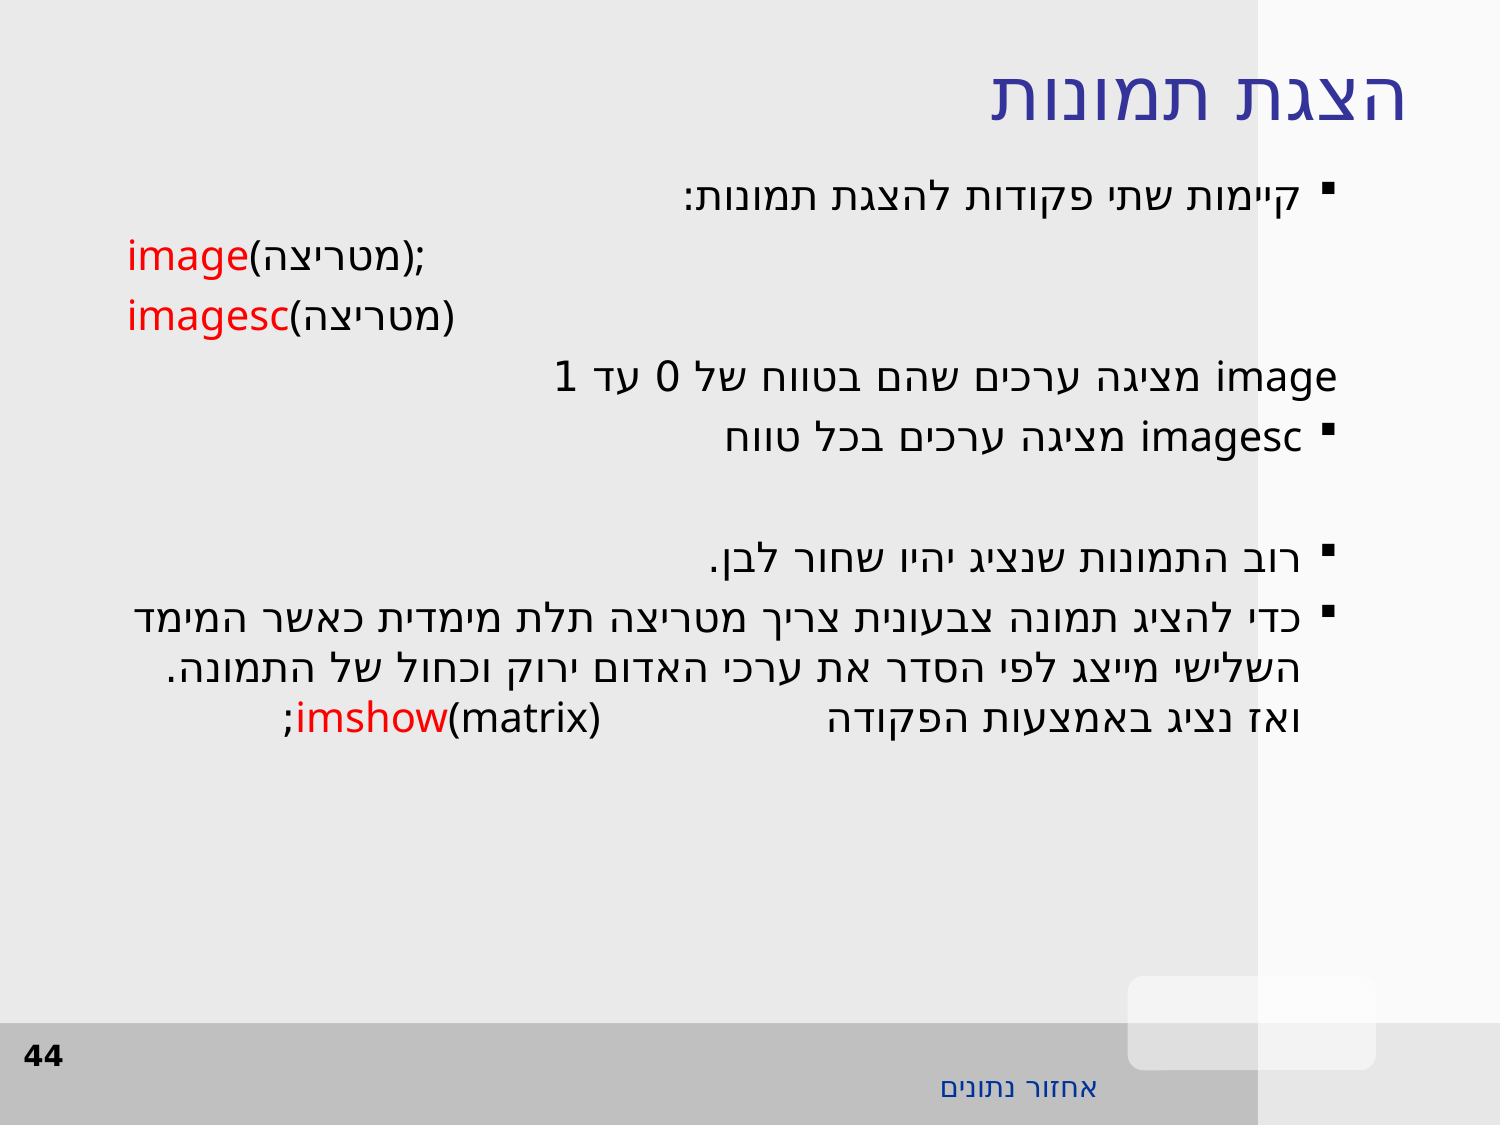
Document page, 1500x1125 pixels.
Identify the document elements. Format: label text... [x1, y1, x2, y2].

slide_number 44 [8, 1029, 359, 1108]
text_box הצגת תמונות [149, 20, 1425, 161]
text_box קיימות שתי פקודות להצגת תמונות: image(מטריצה); imagesc(מטריצה) image מציגה ערכים שהם בטווח של 0 עד 1 imagesc מציגה ערכים בכל טווח רוב התמונות שנציג יהיו שחור לבן. כדי להציג תמונה צבעונית צריך מטריצה תלת מימדית כאשר המימד השלישי מייצג לפי הסדר את ערכי האדום ירוק וכחול של התמונה. ואז נציג באמצעות הפקודה imshow(matrix); [112, 160, 1353, 749]
text_box אחזור נתונים [924, 1060, 1114, 1111]
